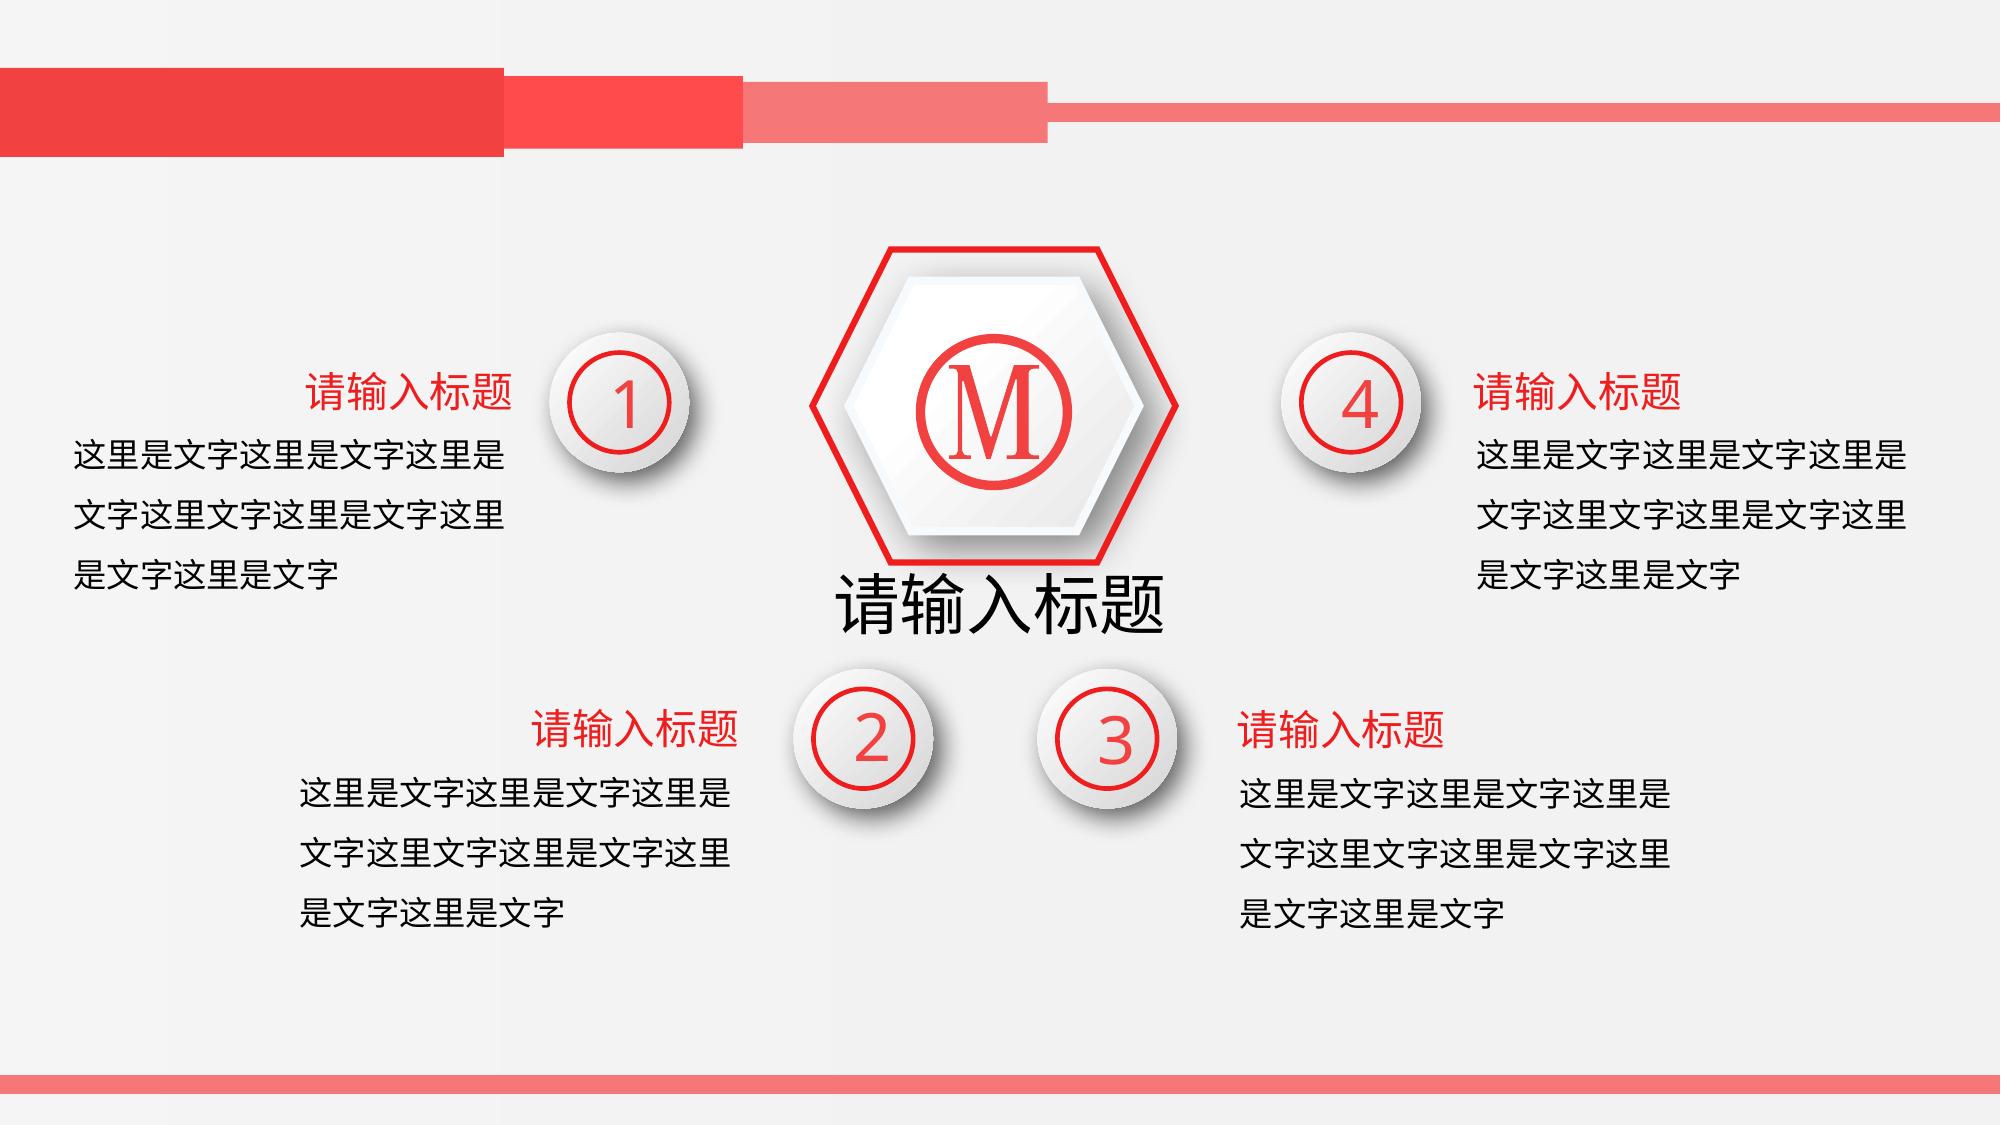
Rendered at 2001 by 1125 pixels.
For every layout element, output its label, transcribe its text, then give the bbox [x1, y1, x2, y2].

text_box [812, 249, 1176, 563]
text_box 这里是文字这里是文字这里是文字这里文字这里是文字这里是文字这里是文字 [1461, 407, 1934, 602]
text_box [0, 67, 505, 158]
text_box 请输入标题 [677, 555, 1323, 651]
text_box 请输入标题 [515, 695, 755, 761]
text_box 请输入标题 [1221, 696, 1461, 762]
text_box [0, 1074, 2000, 1095]
text_box 请输入标题 [1458, 358, 1697, 423]
text_box 这里是文字这里是文字这里是文字这里文字这里是文字这里是文字这里是文字 [284, 744, 758, 940]
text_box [793, 668, 934, 809]
text_box 这里是文字这里是文字这里是文字这里文字这里是文字这里是文字这里是文字 [59, 407, 532, 602]
text_box [503, 75, 744, 150]
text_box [549, 332, 690, 473]
text_box [1049, 102, 2000, 123]
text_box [1281, 332, 1421, 473]
text_box 这里是文字这里是文字这里是文字这里文字这里是文字这里是文字这里是文字 [1225, 745, 1698, 941]
text_box [744, 81, 1049, 144]
text_box 请输入标题 [289, 358, 529, 423]
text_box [1037, 668, 1177, 809]
